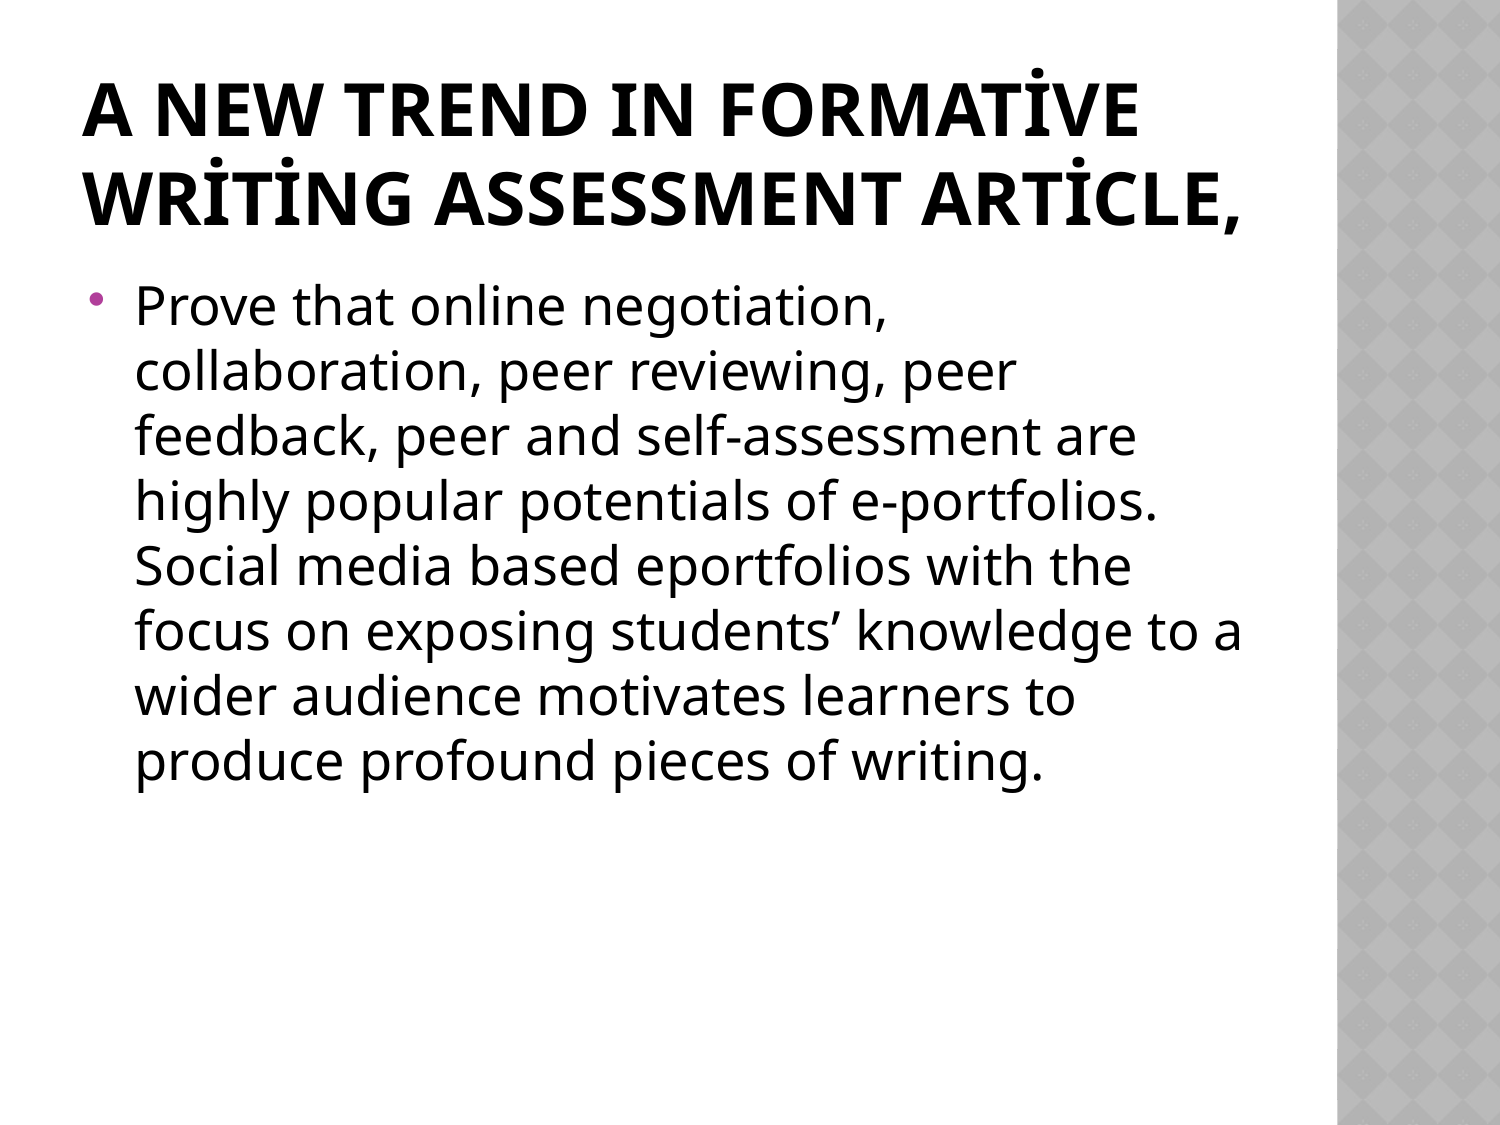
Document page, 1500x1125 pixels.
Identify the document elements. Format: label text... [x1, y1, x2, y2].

list Prove that online negotiation, collaboration, peer reviewing, peer feedback, peer and self‐assessment are highly popular potentials of e‐portfolios. Social media based eportfolios with the focus on exposing students’ knowledge to a wider audience motivates learners to produce profound pieces of writing. [75, 264, 1263, 1059]
title A New Trend In Formative Writing Assessment article, [75, 52, 1263, 240]
